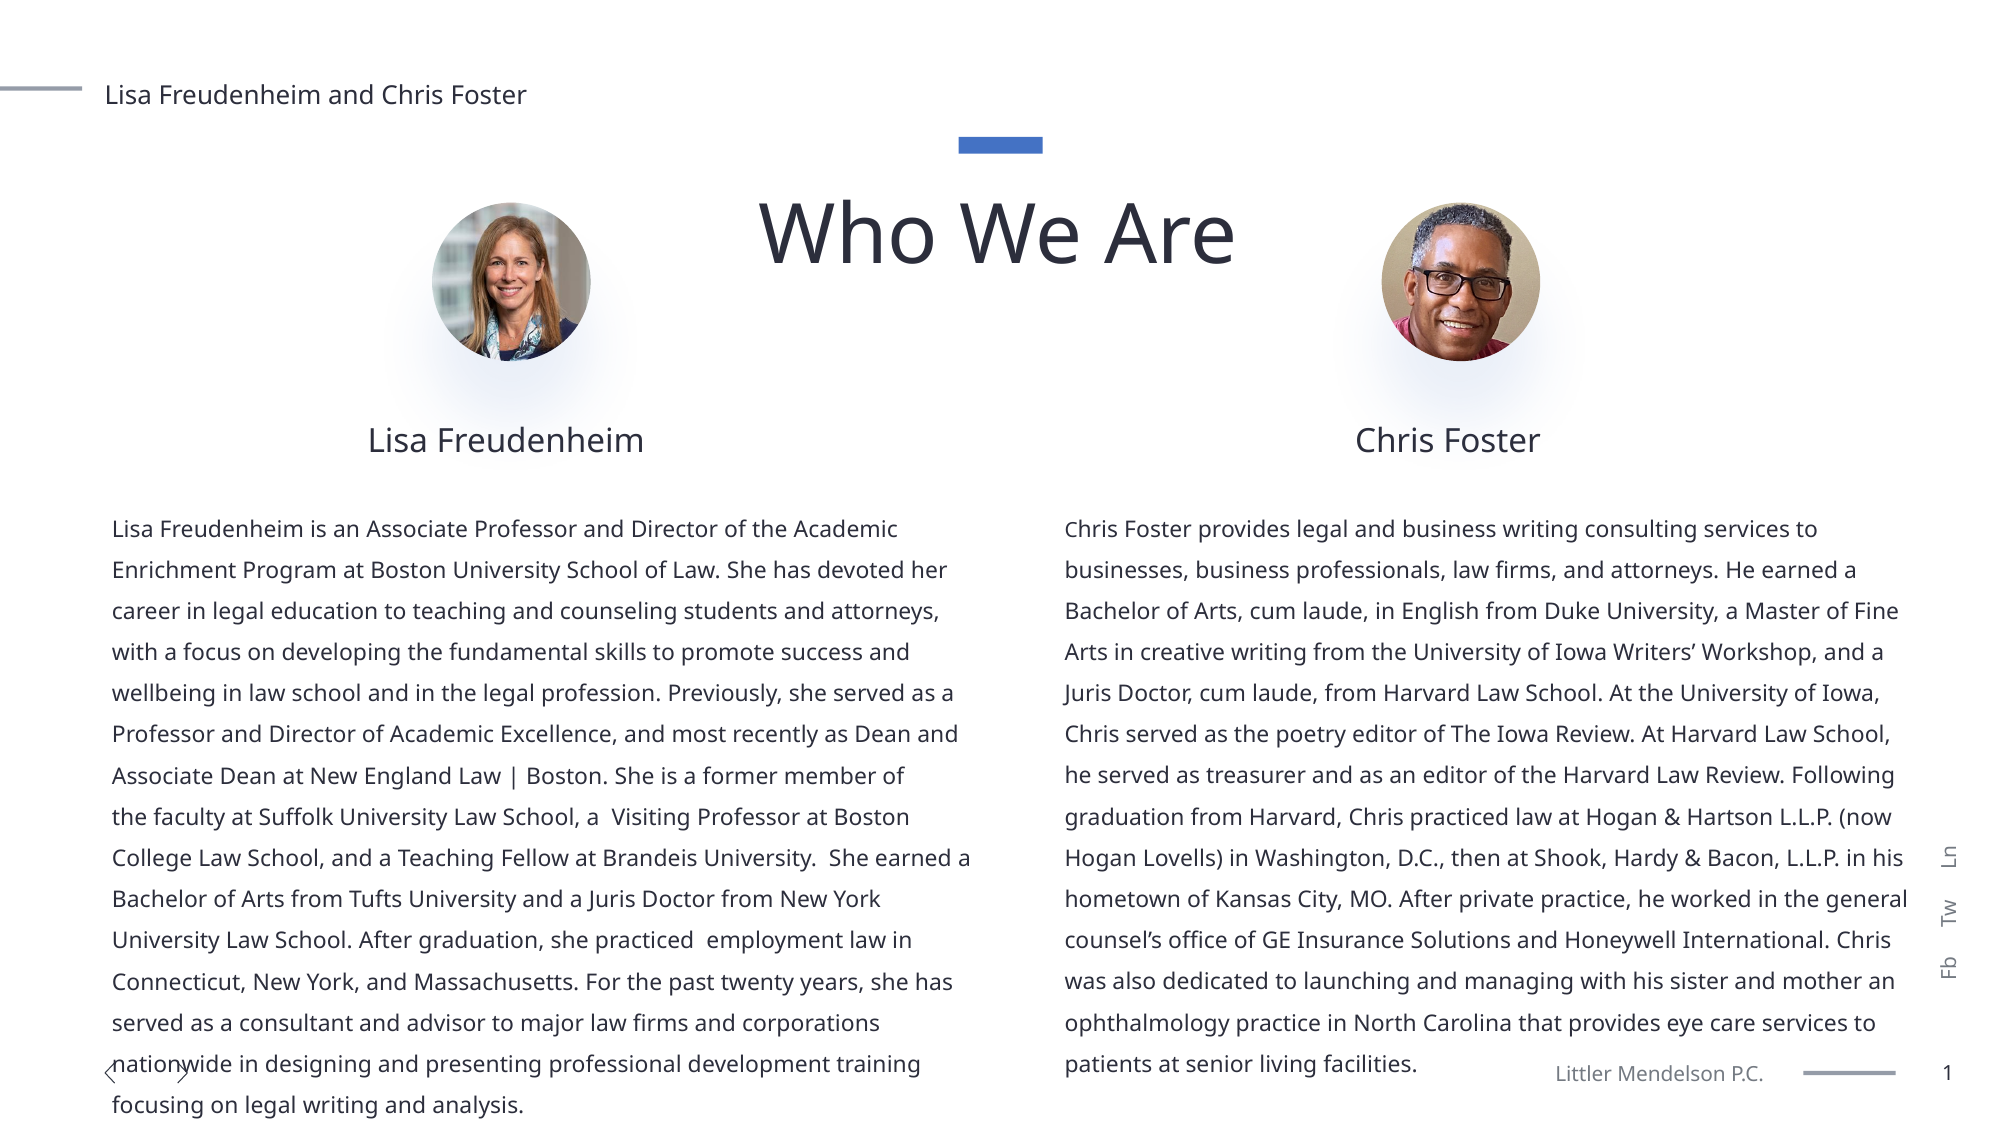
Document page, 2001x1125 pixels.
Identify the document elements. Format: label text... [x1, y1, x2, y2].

text_box Who We Are [759, 179, 1238, 280]
text_box Lisa Freudenheim [367, 419, 675, 460]
text_box Lisa Freudenheim is an Associate Professor and Director of the Academic Enrichment Program at Boston University School of Law. She has devoted her career in legal education to teaching and counseling students and attorneys, with a focus on developing the fundamental skills to promote success and wellbeing in law school and in the legal profession. Previously, she served as a Professor and Director of Academic Excellence, and most recently as Dean and Associate Dean at New England Law | Boston. She is a former member of the faculty at Suffolk University Law School, a Visiting Professor at Boston College Law School, and a Teaching Fellow at Brandeis University. She earned a Bachelor of Arts from Tufts University and a Juris Doctor from New York University Law School. After graduation, she practiced employment law in Connecticut, New York, and Massachusetts. For the past twenty years, she has served as a consultant and advisor to major law firms and corporations nationwide in designing and presenting professional development training focusing on legal writing and analysis. [111, 500, 982, 1125]
text_box Chris Foster [1354, 419, 1557, 460]
text_box Chris Foster provides legal and business writing consulting services to businesses, business professionals, law firms, and attorneys. He earned a Bachelor of Arts, cum laude, in English from Duke University, a Master of Fine Arts in creative writing from the University of Iowa Writers’ Workshop, and a Juris Doctor, cum laude, from Harvard Law School. At the University of Iowa, Chris served as the poetry editor of The Iowa Review. At Harvard Law School, he served as treasurer and as an editor of the Harvard Law Review. Following graduation from Harvard, Chris practiced law at Hogan & Hartson L.L.P. (now Hogan Lovells) in Washington, D.C., then at Shook, Hardy & Bacon, L.L.P. in his hometown of Kansas City, MO. After private practice, he worked in the general counsel’s office of GE Insurance Solutions and Honeywell International. Chris was also dedicated to launching and managing with his sister and mother an ophthalmology practice in North Carolina that provides eye care services to patients at senior living facilities. [1064, 500, 1911, 1077]
picture [1381, 202, 1541, 362]
picture [432, 202, 591, 362]
